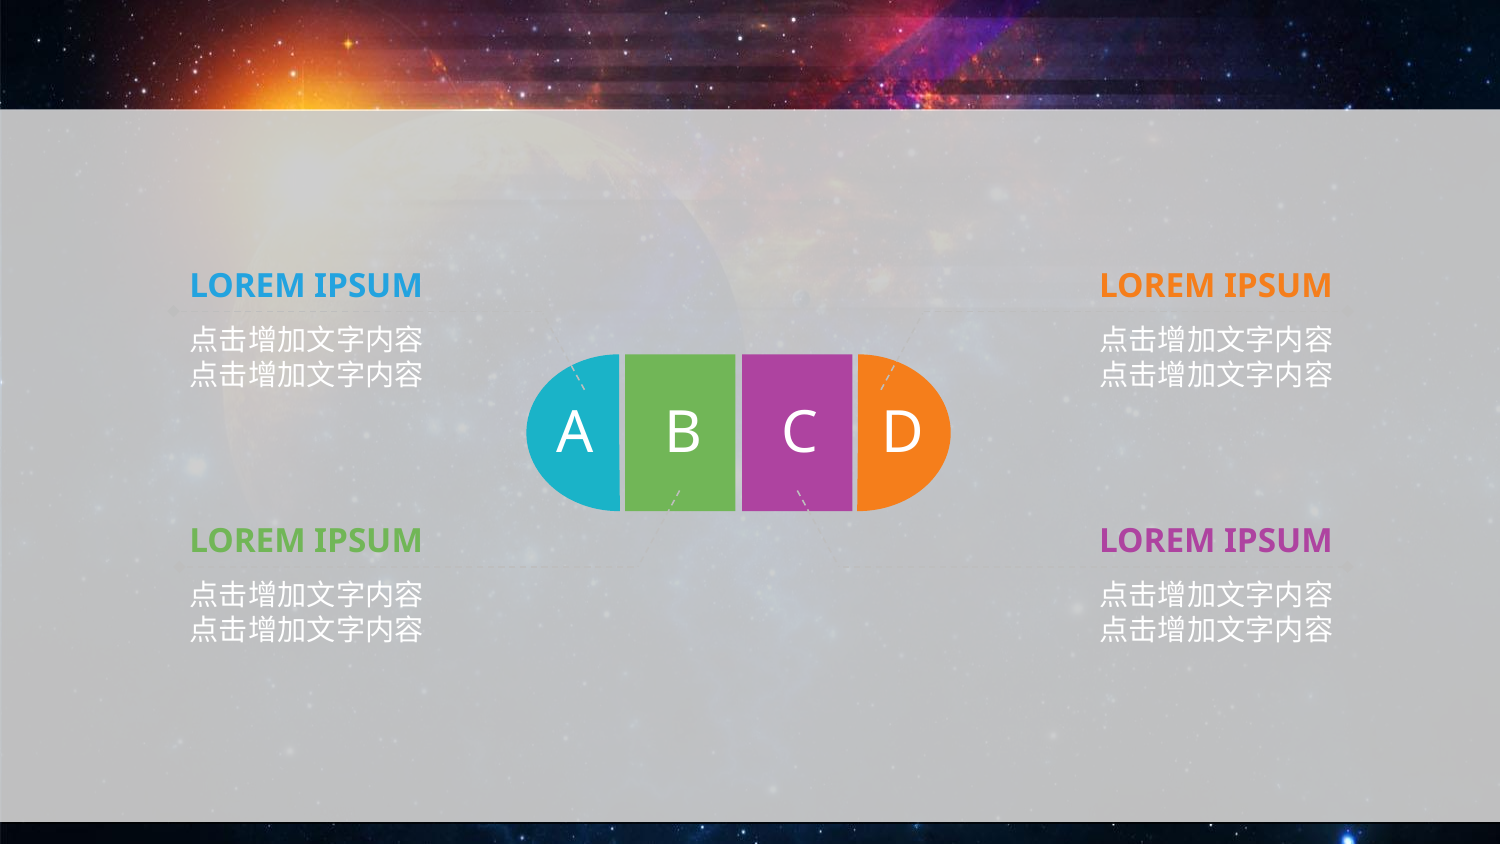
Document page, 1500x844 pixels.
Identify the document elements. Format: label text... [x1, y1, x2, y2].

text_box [179, 490, 680, 568]
text_box D [855, 352, 953, 488]
text_box 点击增加文字内容 点击增加文字内容 [1045, 569, 1388, 729]
text_box C [740, 352, 855, 513]
text_box LOREM IPSUM [174, 228, 535, 309]
text_box A [524, 352, 622, 488]
text_box 点击增加文字内容 点击增加文字内容 [135, 313, 479, 474]
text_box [880, 311, 1348, 390]
text_box 点击增加文字内容 点击增加文字内容 [1045, 313, 1388, 474]
text_box LOREM IPSUM [987, 484, 1348, 489]
text_box 点击增加文字内容 点击增加文字内容 [135, 569, 479, 729]
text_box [797, 490, 1348, 568]
picture [0, 822, 1500, 844]
text_box LOREM IPSUM [987, 228, 1348, 310]
text_box LOREM IPSUM [174, 484, 535, 494]
picture [0, 0, 1500, 109]
text_box B [623, 352, 738, 513]
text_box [173, 311, 585, 390]
